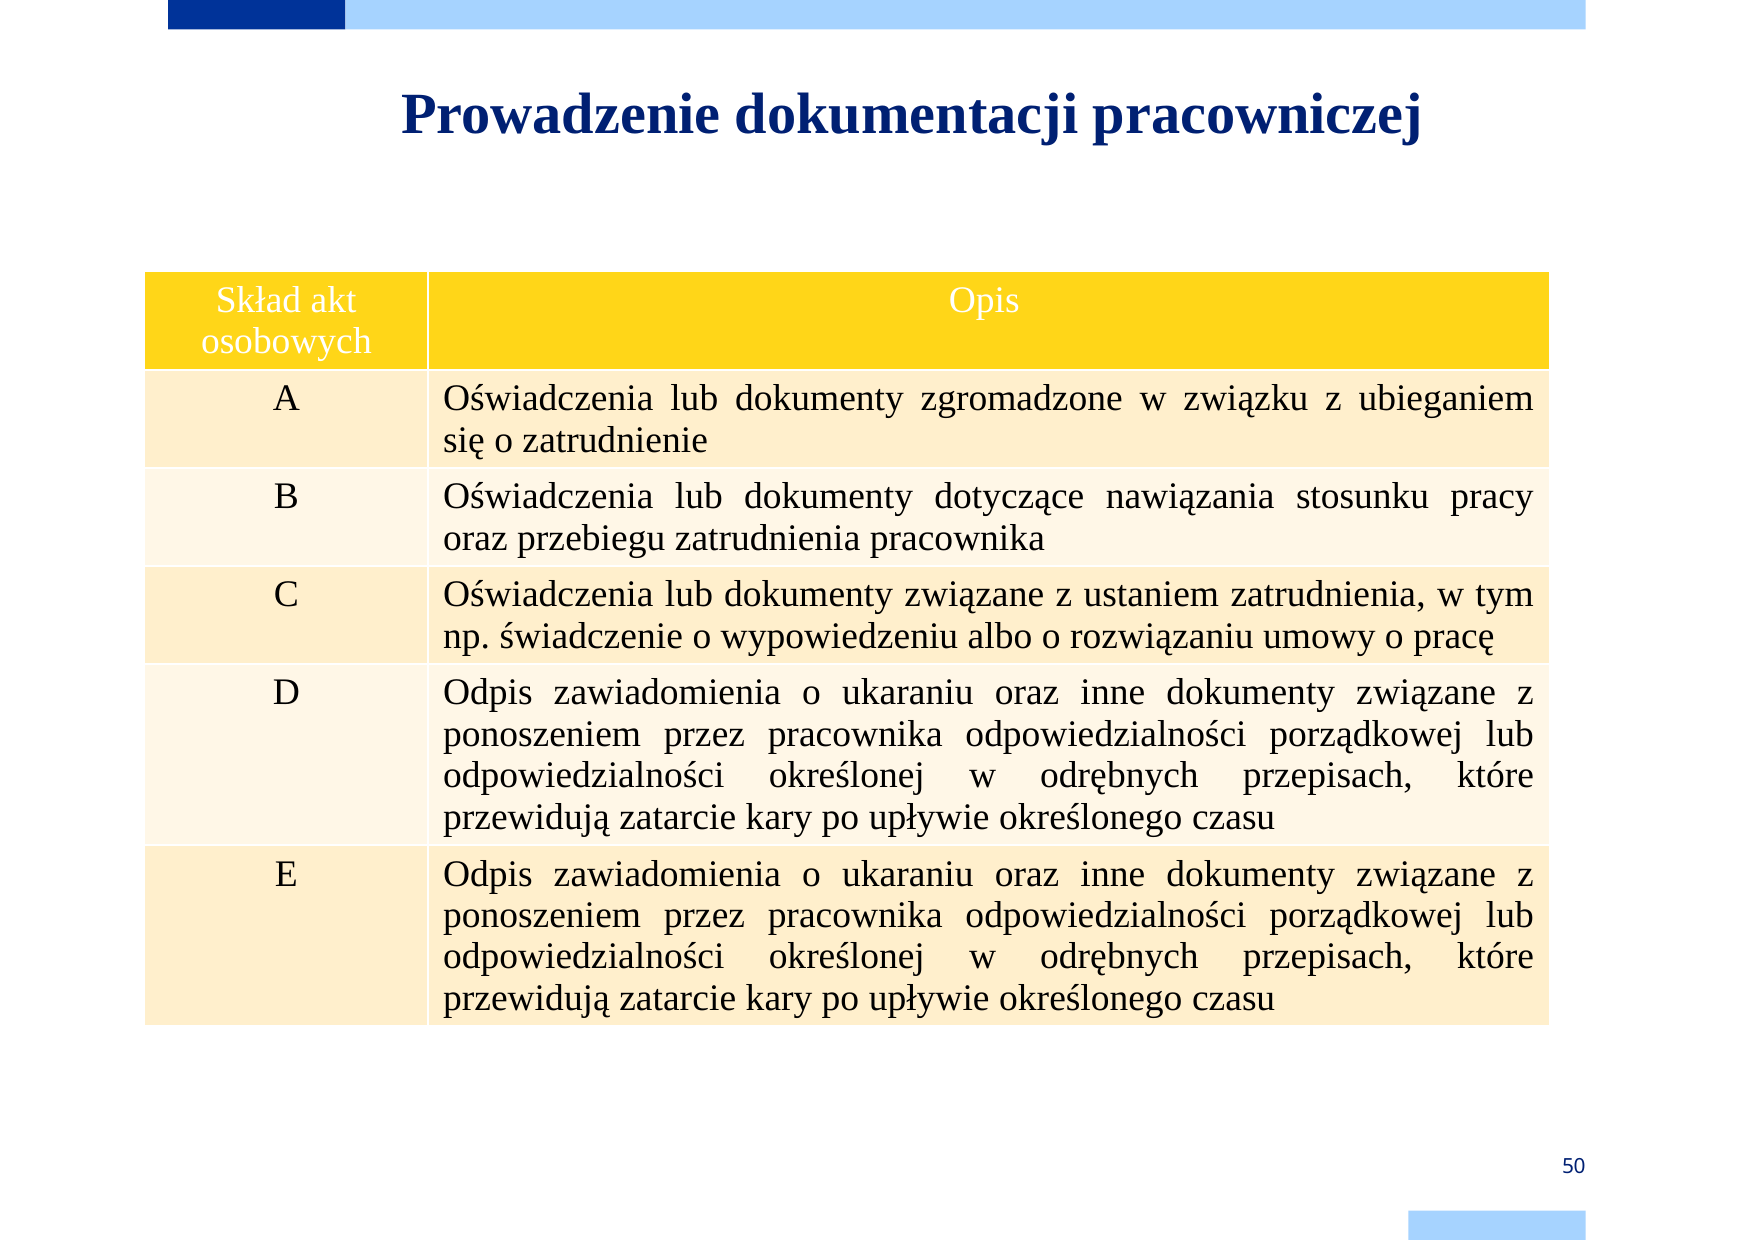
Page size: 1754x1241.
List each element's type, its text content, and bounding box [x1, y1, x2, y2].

table_cell Oświadczenia lub dokumenty związane z ustaniem zatrudnienia, w tym np. świadczenie o wypowiedzeniu albo o rozwiązaniu umowy o pracę [429, 567, 1549, 663]
slide_number 50 [1408, 1151, 1586, 1182]
table_cell Odpis zawiadomienia o ukaraniu oraz inne dokumenty związane z ponoszeniem przez pracownika odpowiedzialności porządkowej lub odpowiedzialności określonej w odrębnych przepisach, które przewidują zatarcie kary po upływie określonego czasu [429, 846, 1549, 1025]
table_cell D [145, 665, 427, 844]
table_header Skład akt osobowych [145, 272, 427, 369]
table_cell A [145, 371, 427, 467]
table_cell Oświadczenia lub dokumenty zgromadzone w związku z ubieganiem się o zatrudnienie [429, 371, 1549, 467]
title Prowadzenie dokumentacji pracowniczej [203, 69, 1621, 248]
table_cell B [145, 469, 427, 565]
table_cell Oświadczenia lub dokumenty dotyczące nawiązania stosunku pracy oraz przebiegu zatrudnienia pracownika [429, 469, 1549, 565]
table_cell Odpis zawiadomienia o ukaraniu oraz inne dokumenty związane z ponoszeniem przez pracownika odpowiedzialności porządkowej lub odpowiedzialności określonej w odrębnych przepisach, które przewidują zatarcie kary po upływie określonego czasu [429, 665, 1549, 844]
table_header Opis [429, 272, 1549, 369]
table_cell E [145, 846, 427, 1025]
table_cell C [145, 567, 427, 663]
